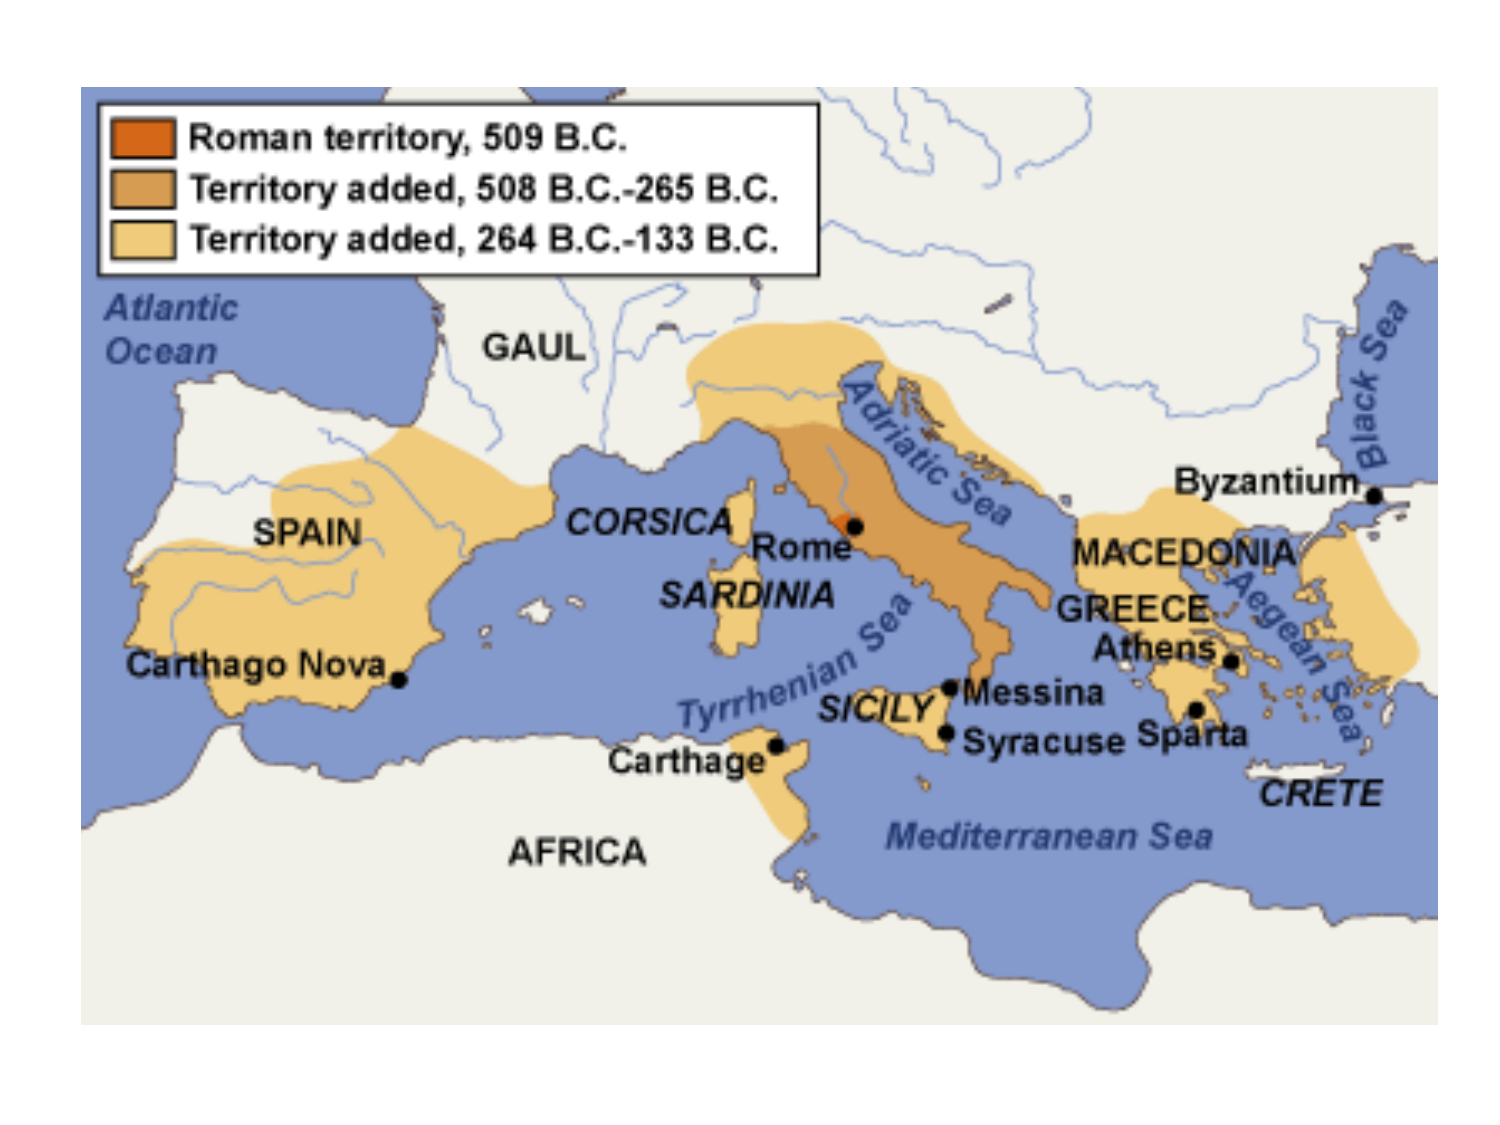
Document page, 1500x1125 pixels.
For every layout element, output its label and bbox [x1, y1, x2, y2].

picture [80, 86, 1438, 1026]
